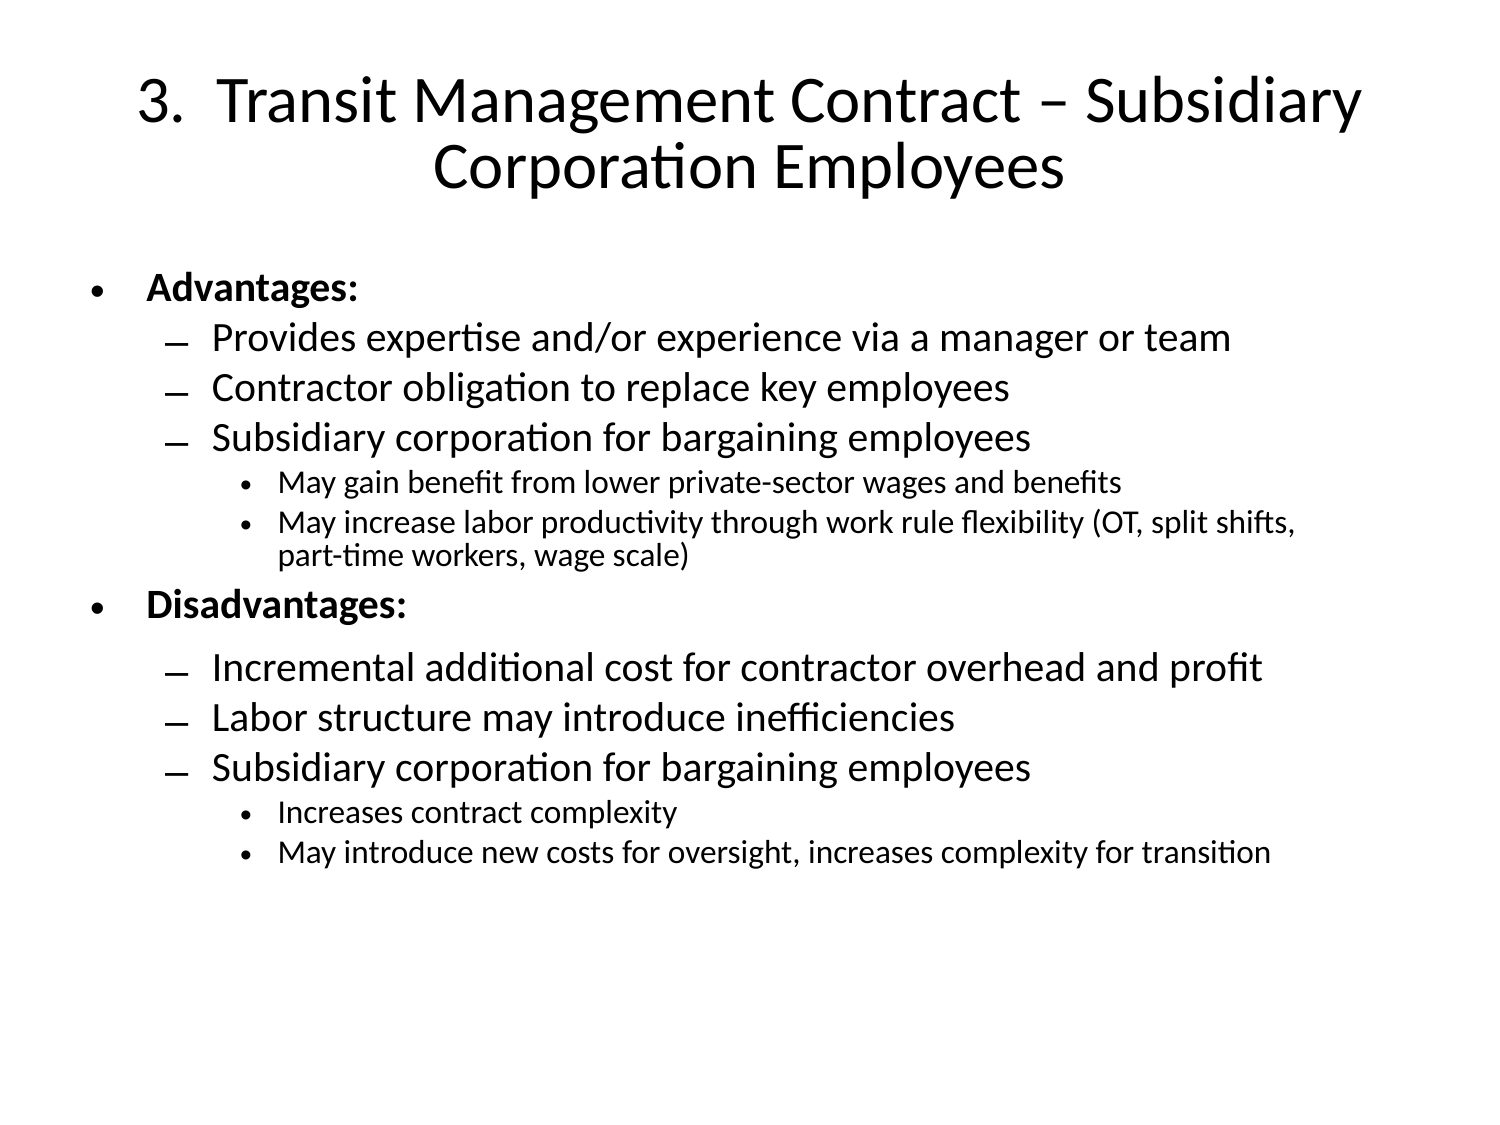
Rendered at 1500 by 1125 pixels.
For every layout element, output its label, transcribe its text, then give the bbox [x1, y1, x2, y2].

title 3. Transit Management Contract – Subsidiary Corporation Employees [75, 45, 1425, 233]
list Advantages: Provides expertise and/or experience via a manager or team Contractor obligation to replace key employees Subsidiary corporation for bargaining employees May gain benefit from lower private-sector wages and benefits May increase labor productivity through work rule flexibility (OT, split shifts, part-time workers, wage scale) Disadvantages: Incremental additional cost for contractor overhead and profit Labor structure may introduce inefficiencies Subsidiary corporation for bargaining employees Increases contract complexity May introduce new costs for oversight, increases complexity for transition [75, 262, 1425, 1005]
